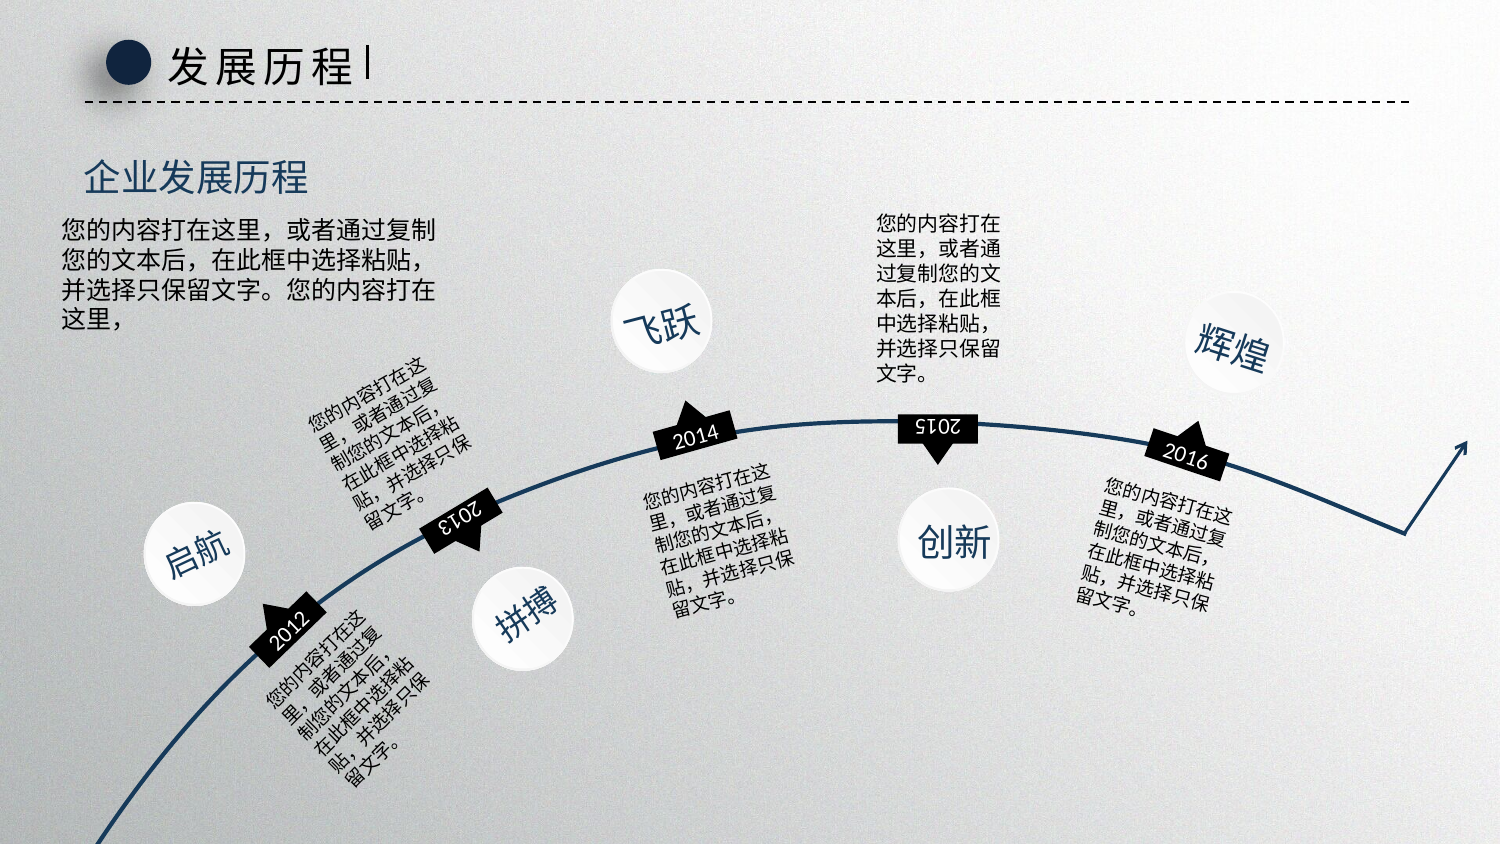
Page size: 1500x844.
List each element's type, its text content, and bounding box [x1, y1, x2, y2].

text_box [240, 596, 321, 648]
text_box 您的内容打在这里，或者通过复制您的文本后，在此框中选择粘贴，并选择只保留文字。 [861, 203, 1036, 393]
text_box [1180, 290, 1288, 396]
text_box 发展历程 [153, 33, 369, 99]
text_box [1150, 419, 1231, 471]
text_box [93, 421, 1468, 844]
text_box 您的内容打在这里，或者通过复制您的文本后，在此框中选择粘贴，并选择只保留文字。您的内容打在这里， [46, 206, 468, 342]
text_box 企业发展历程 [68, 146, 324, 206]
text_box [104, 37, 153, 87]
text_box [426, 504, 507, 556]
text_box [897, 487, 1008, 592]
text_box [897, 413, 978, 466]
text_box 您的内容打在这里，或者通过复制您的文本后，在此框中选择粘贴，并选择只保留文字。 [287, 331, 490, 419]
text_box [143, 501, 246, 607]
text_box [471, 566, 576, 672]
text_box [651, 399, 733, 451]
picture [0, 0, 1500, 844]
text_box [608, 268, 715, 374]
